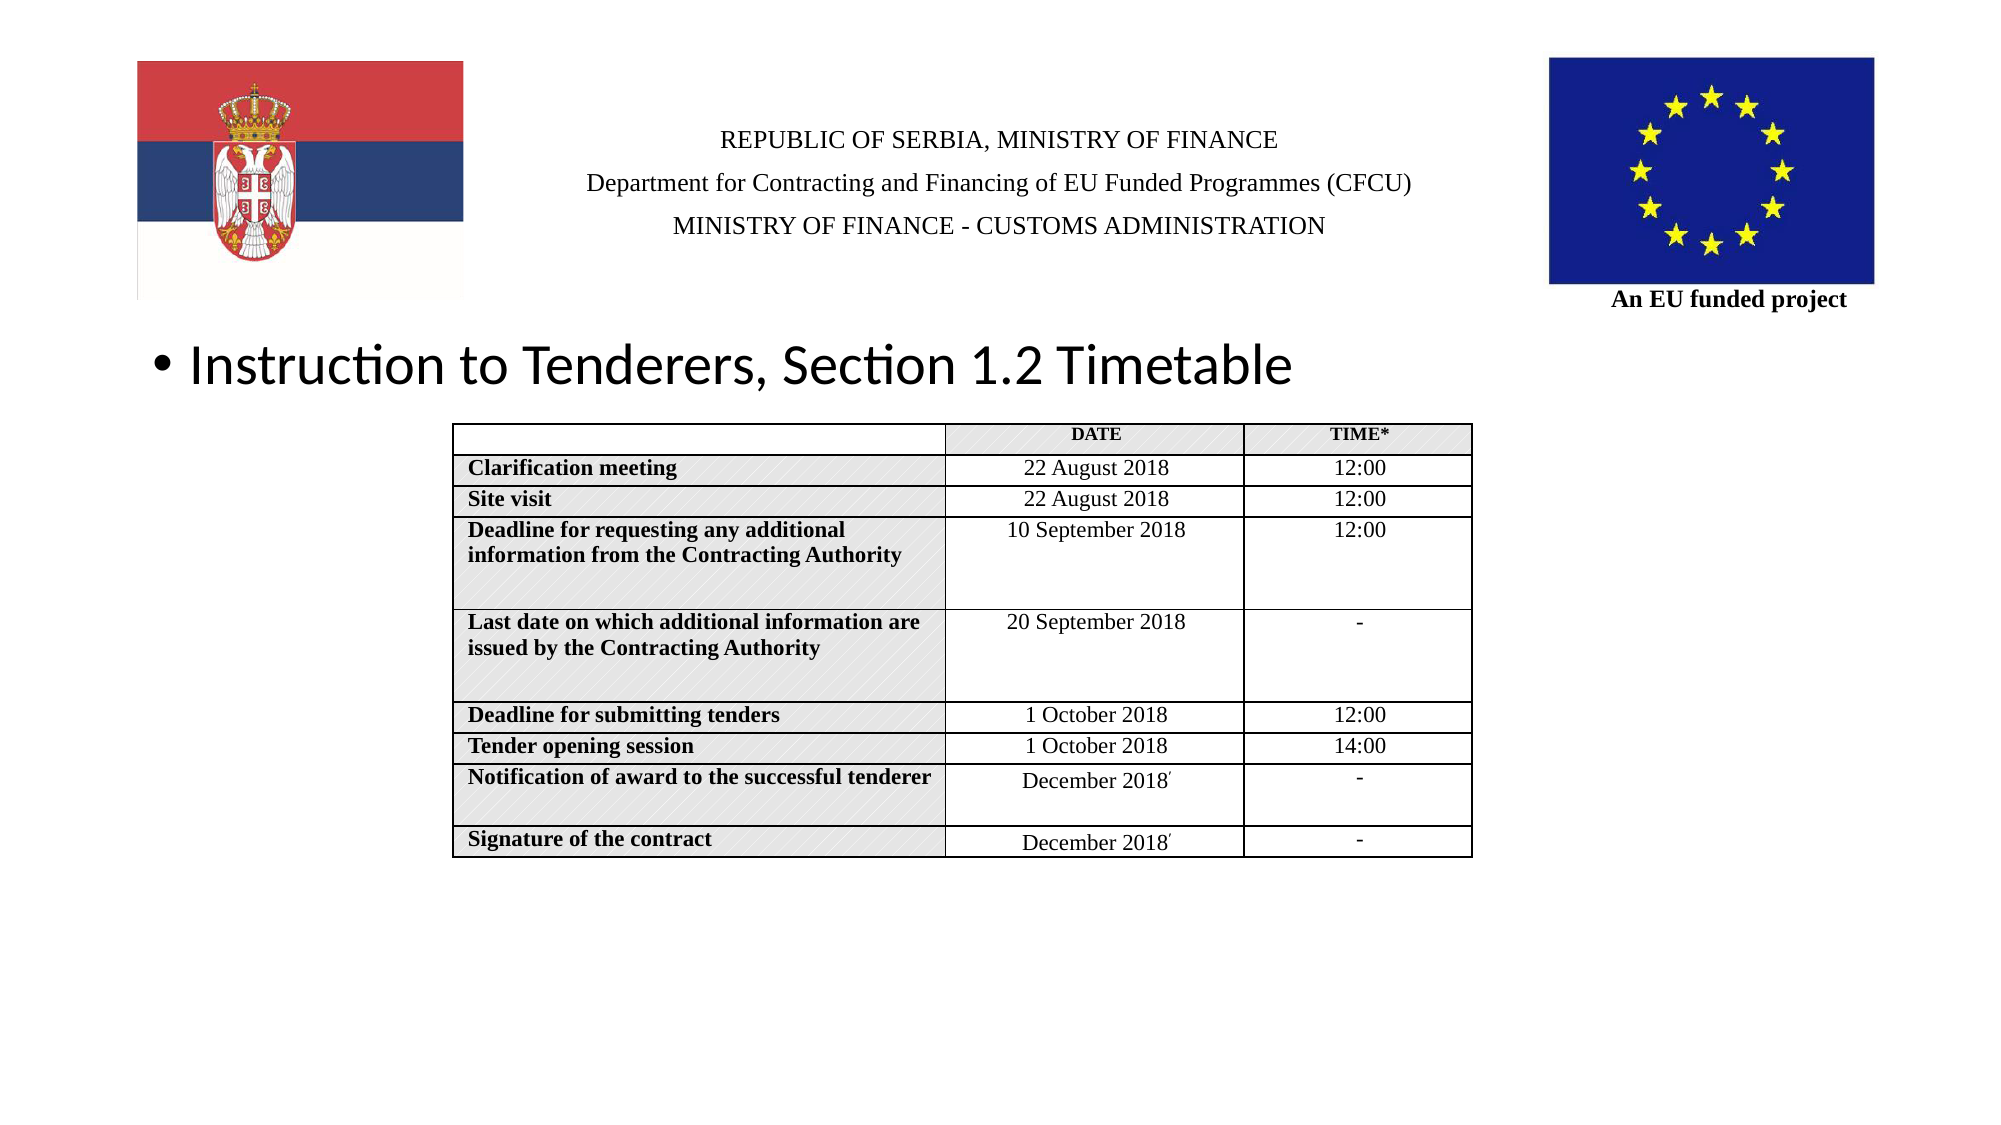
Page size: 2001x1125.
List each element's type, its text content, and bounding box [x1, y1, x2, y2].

table_cell Clarification meeting [454, 456, 945, 485]
table_cell Tender opening session [454, 734, 945, 763]
table_cell Site visit [454, 487, 945, 516]
table_cell Signature of the contract [454, 827, 945, 856]
table_cell 12:00 [1245, 703, 1471, 732]
table_cell - [1245, 610, 1471, 701]
table_cell December 2018’ [946, 827, 1243, 856]
table_header DATE [946, 425, 1243, 454]
table_cell Deadline for requesting any additional information from the Contracting Authority [454, 518, 945, 609]
table_header [454, 425, 945, 454]
picture [1542, 51, 1879, 289]
table_cell 12:00 [1245, 487, 1471, 516]
table_cell 14:00 [1245, 734, 1471, 763]
table_cell 20 September 2018 [946, 610, 1243, 701]
table_cell December 2018’ [946, 765, 1243, 825]
title REPUBLIC OF SERBIA, MINISTRY OF FINANCE Department for Contracting and Financing of EU Funded Programmes (CFCU) MINISTRY OF FINANCE - CUSTOMS ADMINISTRATION [137, 59, 1542, 278]
table_cell 1 October 2018 [946, 734, 1243, 763]
list An EU funded project Instruction to Tenderers, Section 1.2 Timetable [137, 278, 1863, 993]
table_cell - [1245, 827, 1471, 856]
table_header TIME* [1245, 425, 1471, 454]
table_cell - [1245, 765, 1471, 825]
picture [137, 61, 464, 300]
table_cell 12:00 [1245, 518, 1471, 609]
table_cell 1 October 2018 [946, 703, 1243, 732]
table_cell 10 September 2018 [946, 518, 1243, 609]
table_cell 22 August 2018 [946, 456, 1243, 485]
table_cell 12:00 [1245, 456, 1471, 485]
table_cell 22 August 2018 [946, 487, 1243, 516]
table_cell Last date on which additional information are issued by the Contracting Authority [454, 610, 945, 701]
table_cell Deadline for submitting tenders [454, 703, 945, 732]
table_cell Notification of award to the successful tenderer [454, 765, 945, 825]
